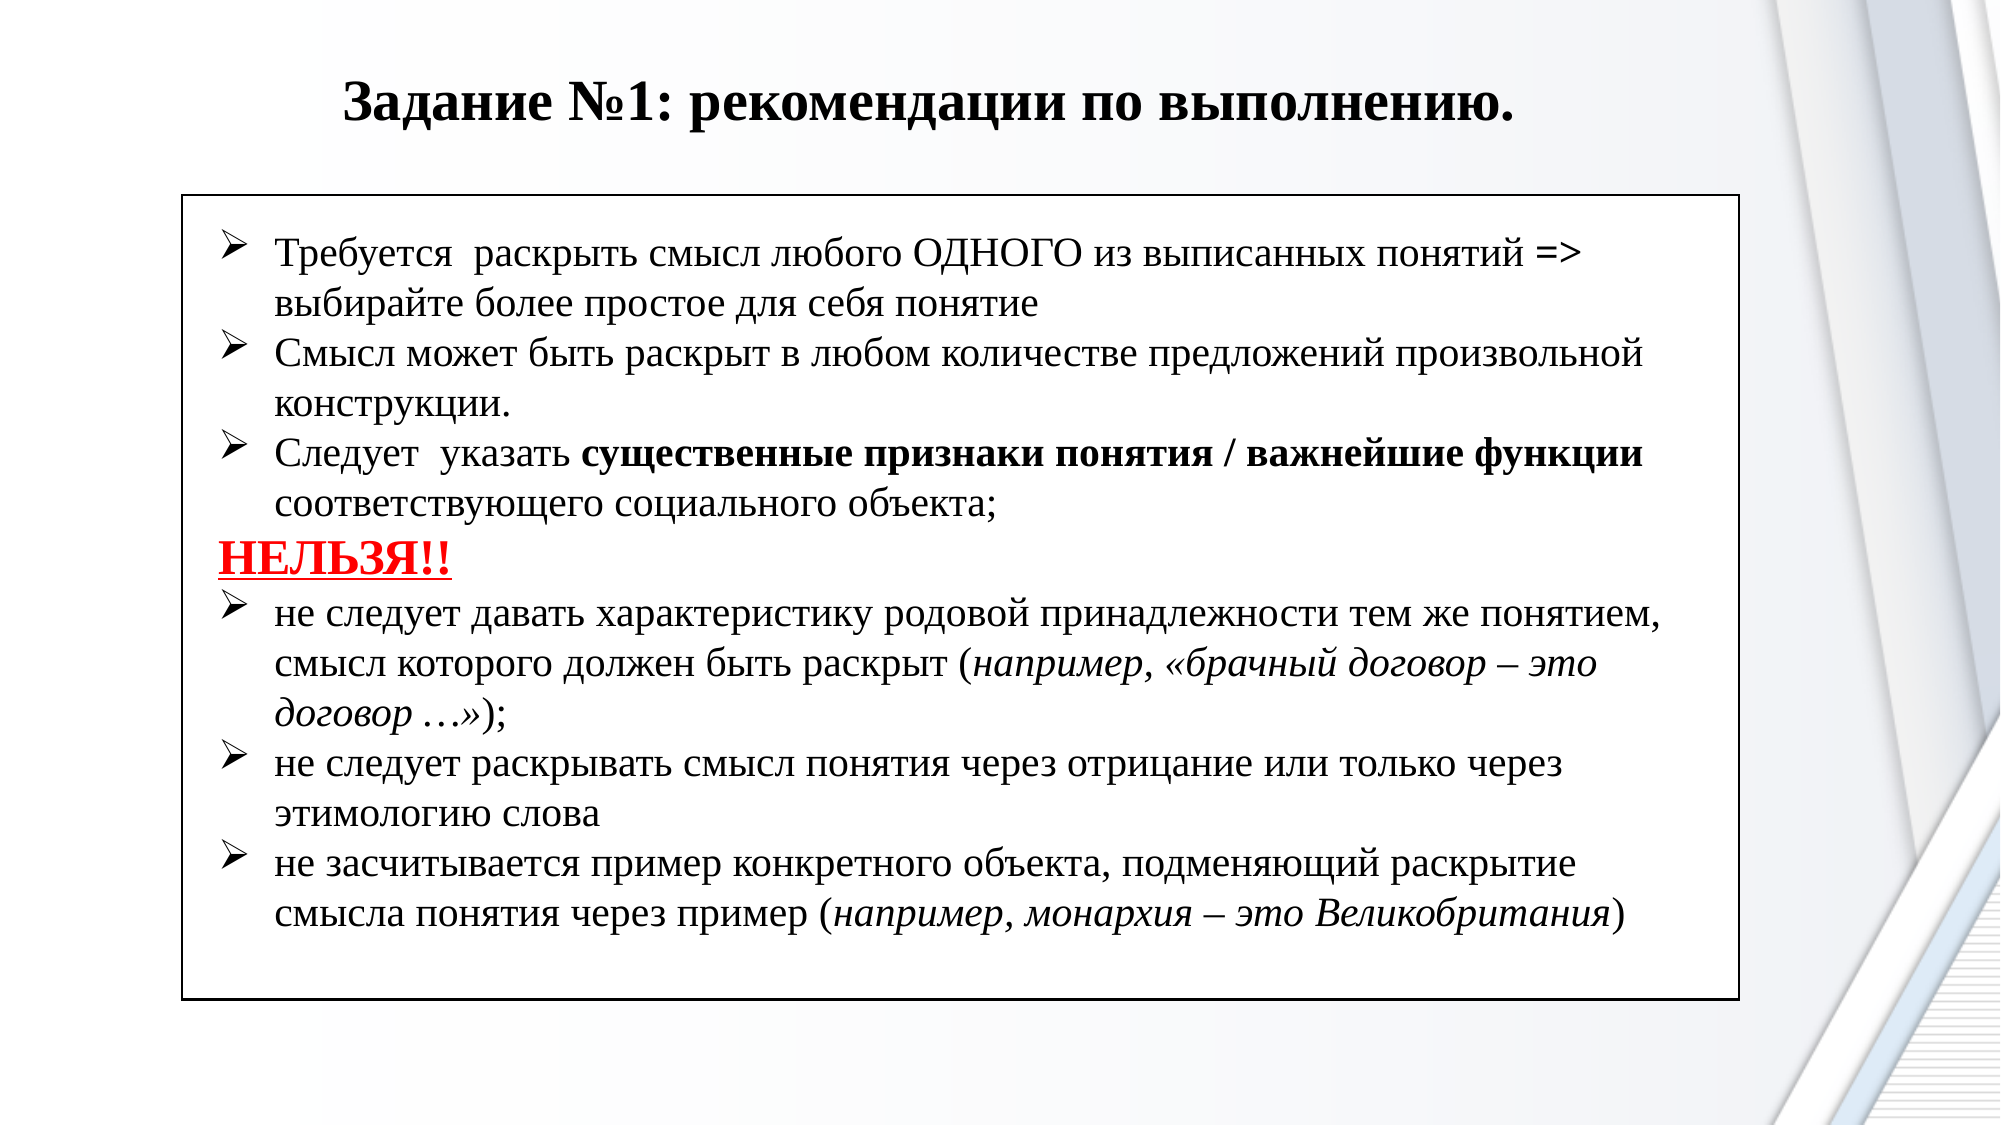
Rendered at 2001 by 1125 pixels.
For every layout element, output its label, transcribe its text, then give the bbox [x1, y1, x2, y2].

text_box Задание №1: рекомендации по выполнению. [98, 54, 1760, 140]
text_box [181, 194, 1740, 1001]
picture [0, 0, 2001, 1125]
text_box Требуется раскрыть смысл любого ОДНОГО из выписанных понятий => выбирайте более простое для себя понятие Смысл может быть раскрыт в любом количестве предложений произвольной конструкции. Следует указать существенные признаки понятия / важнейшие функции соответствующего социального объекта; НЕЛЬЗЯ!! не следует давать характеристику родовой принадлежности тем же понятием, смысл которого должен быть раскрыт (например, «брачный договор – это договор …»); не следует раскрывать смысл понятия через отрицание или только через этимологию слова не засчитывается пример конкретного объекта, подменяющий раскрытие смысла понятия через пример (например, монархия – это Великобритания) [203, 217, 1718, 942]
